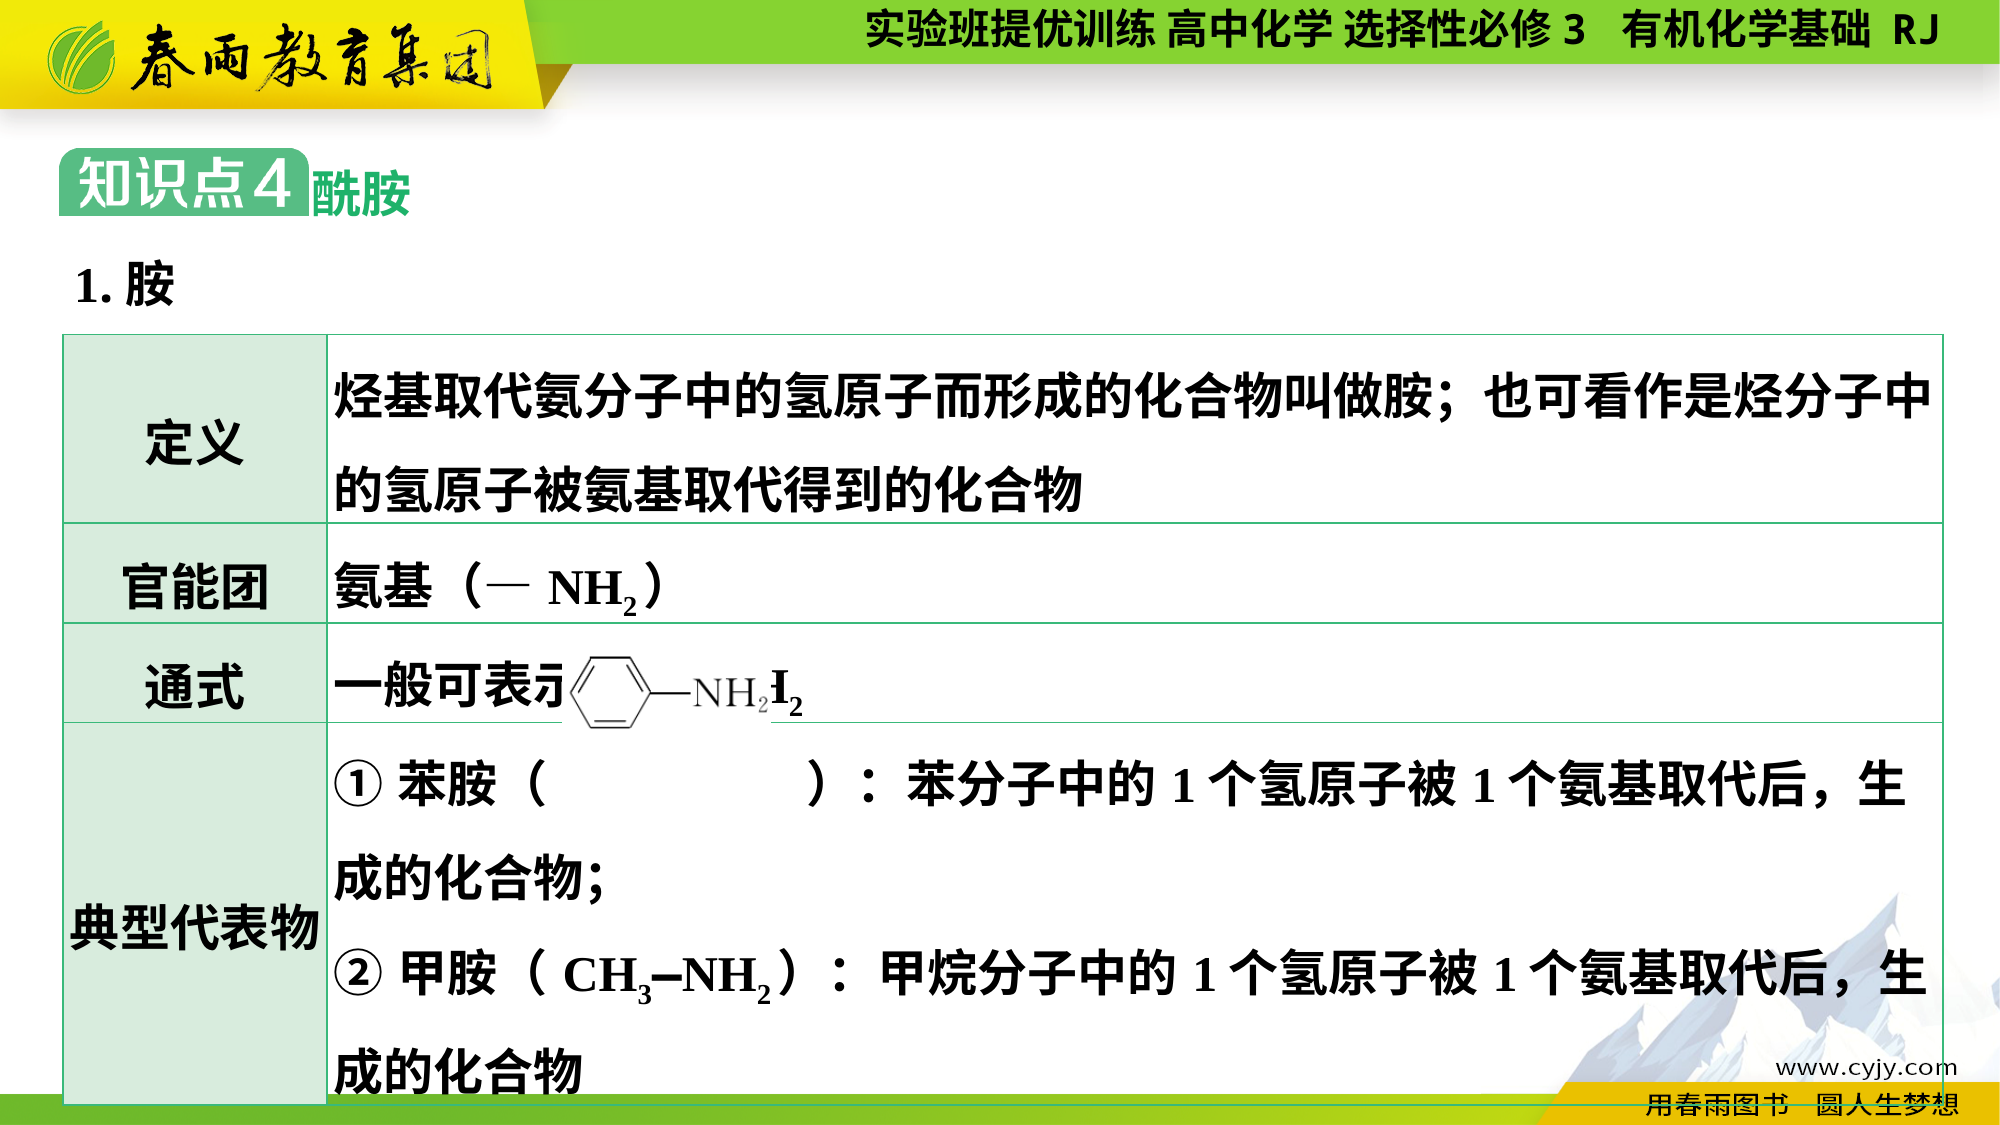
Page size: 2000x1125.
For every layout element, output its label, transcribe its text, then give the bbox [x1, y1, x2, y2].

table_cell 一般可表示为R—NH2 [328, 624, 1942, 722]
table_cell 氨基（—NH2） [328, 524, 1942, 622]
list 酰胺 1.胺 [59, 125, 1944, 311]
table_cell 典型代表物 [64, 723, 326, 1104]
table_cell 通式 [64, 624, 326, 722]
table_cell 官能团 [64, 524, 326, 622]
table_cell ①苯胺（ ）：苯分子中的1个氢原子被1个氨基取代后，生成的化合物； ②甲胺（CH3—NH2）：甲烷分子中的1个氢原子被1个氨基取代后，生成的化合物 [328, 723, 1942, 1104]
table_header 定义 [64, 335, 326, 522]
picture [0, 0, 2000, 1125]
table_header 烃基取代氨分子中的氢原子而形成的化合物叫做胺；也可看作是烃分子中的氢原子被氨基取代得到的化合物 [328, 335, 1942, 522]
